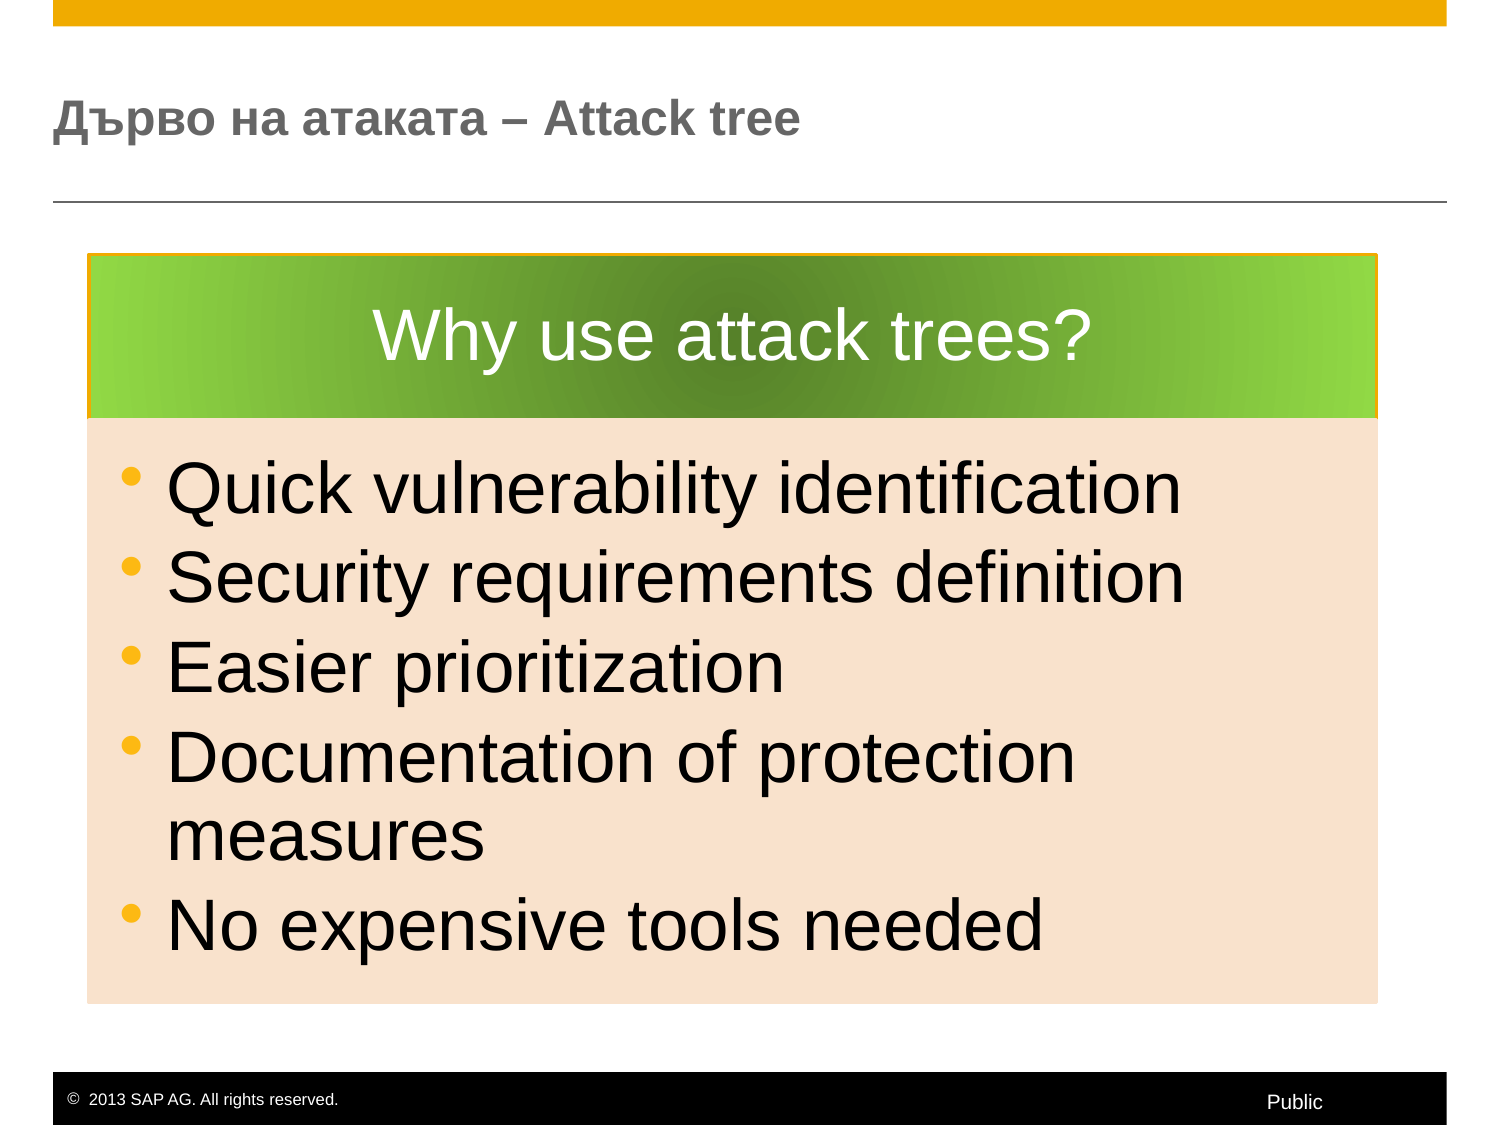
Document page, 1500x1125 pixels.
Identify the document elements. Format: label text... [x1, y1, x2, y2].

text_box Quick vulnerability identification Security requirements definition Easier prioritization Documentation of protection measures No expensive tools needed [87, 418, 1378, 1004]
text_box Why use attack trees? [87, 253, 1378, 418]
title Дърво на атаката – Attack tree [53, 53, 1447, 178]
